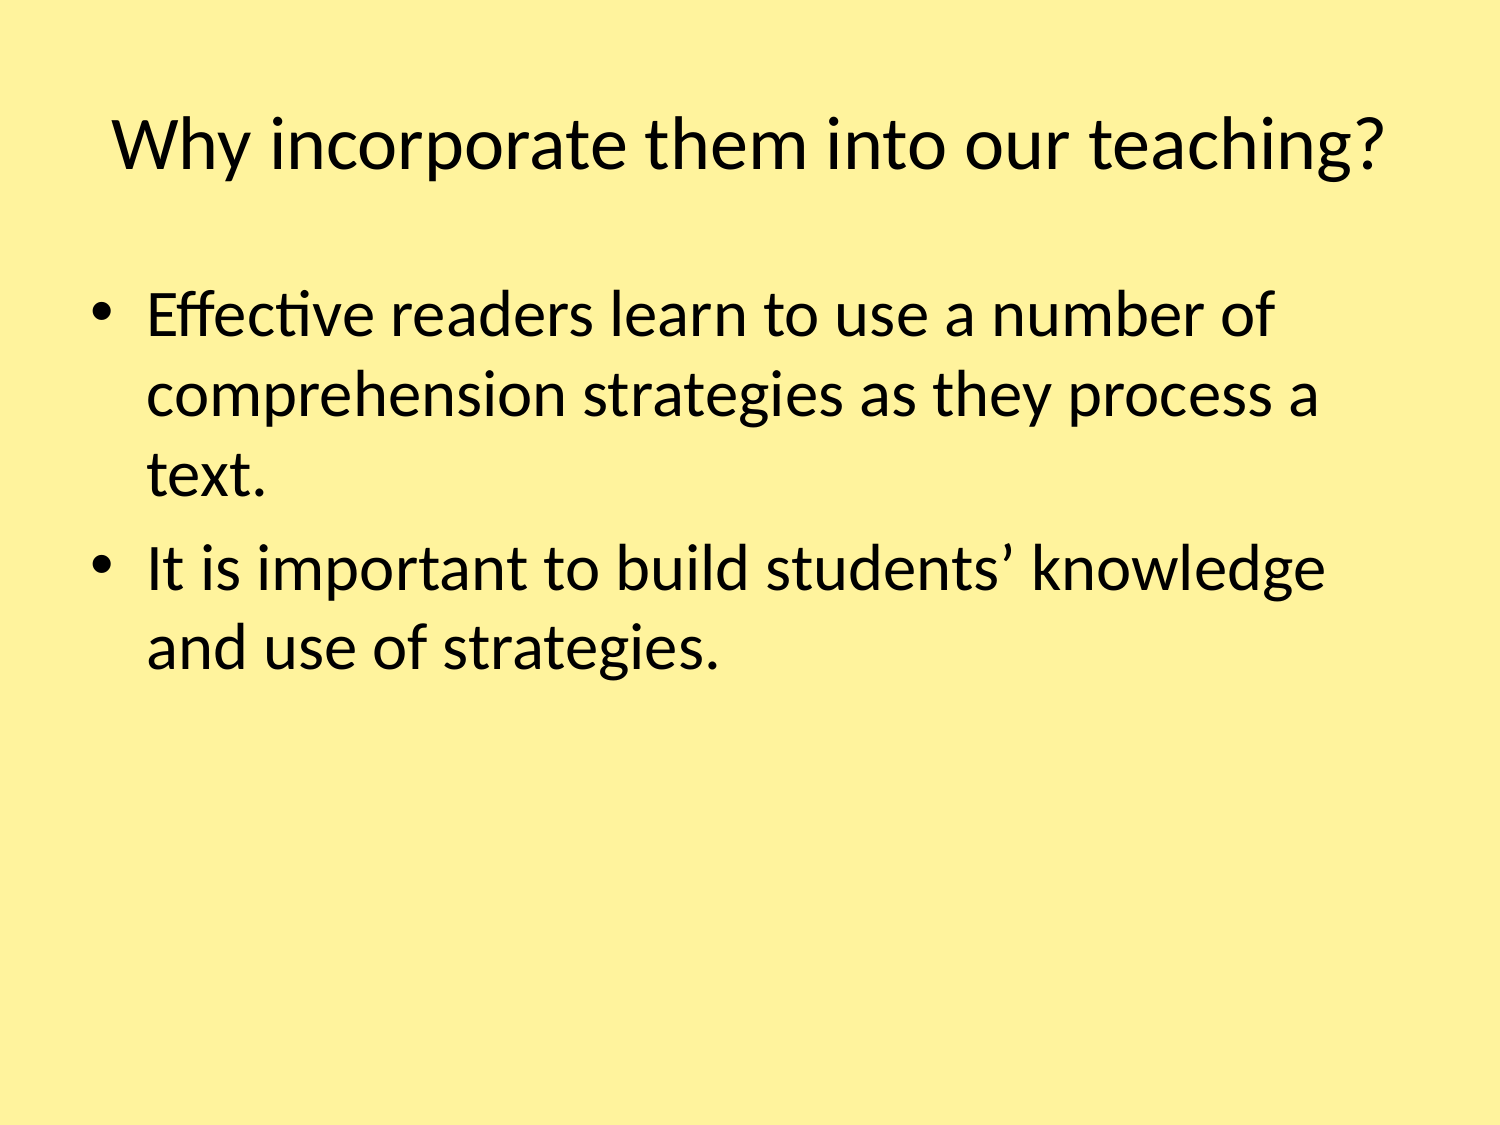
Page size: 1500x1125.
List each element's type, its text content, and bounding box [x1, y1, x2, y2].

title Why incorporate them into our teaching? [75, 45, 1425, 233]
list Effective readers learn to use a number of comprehension strategies as they process a text. It is important to build students’ knowledge and use of strategies. [75, 262, 1425, 1005]
